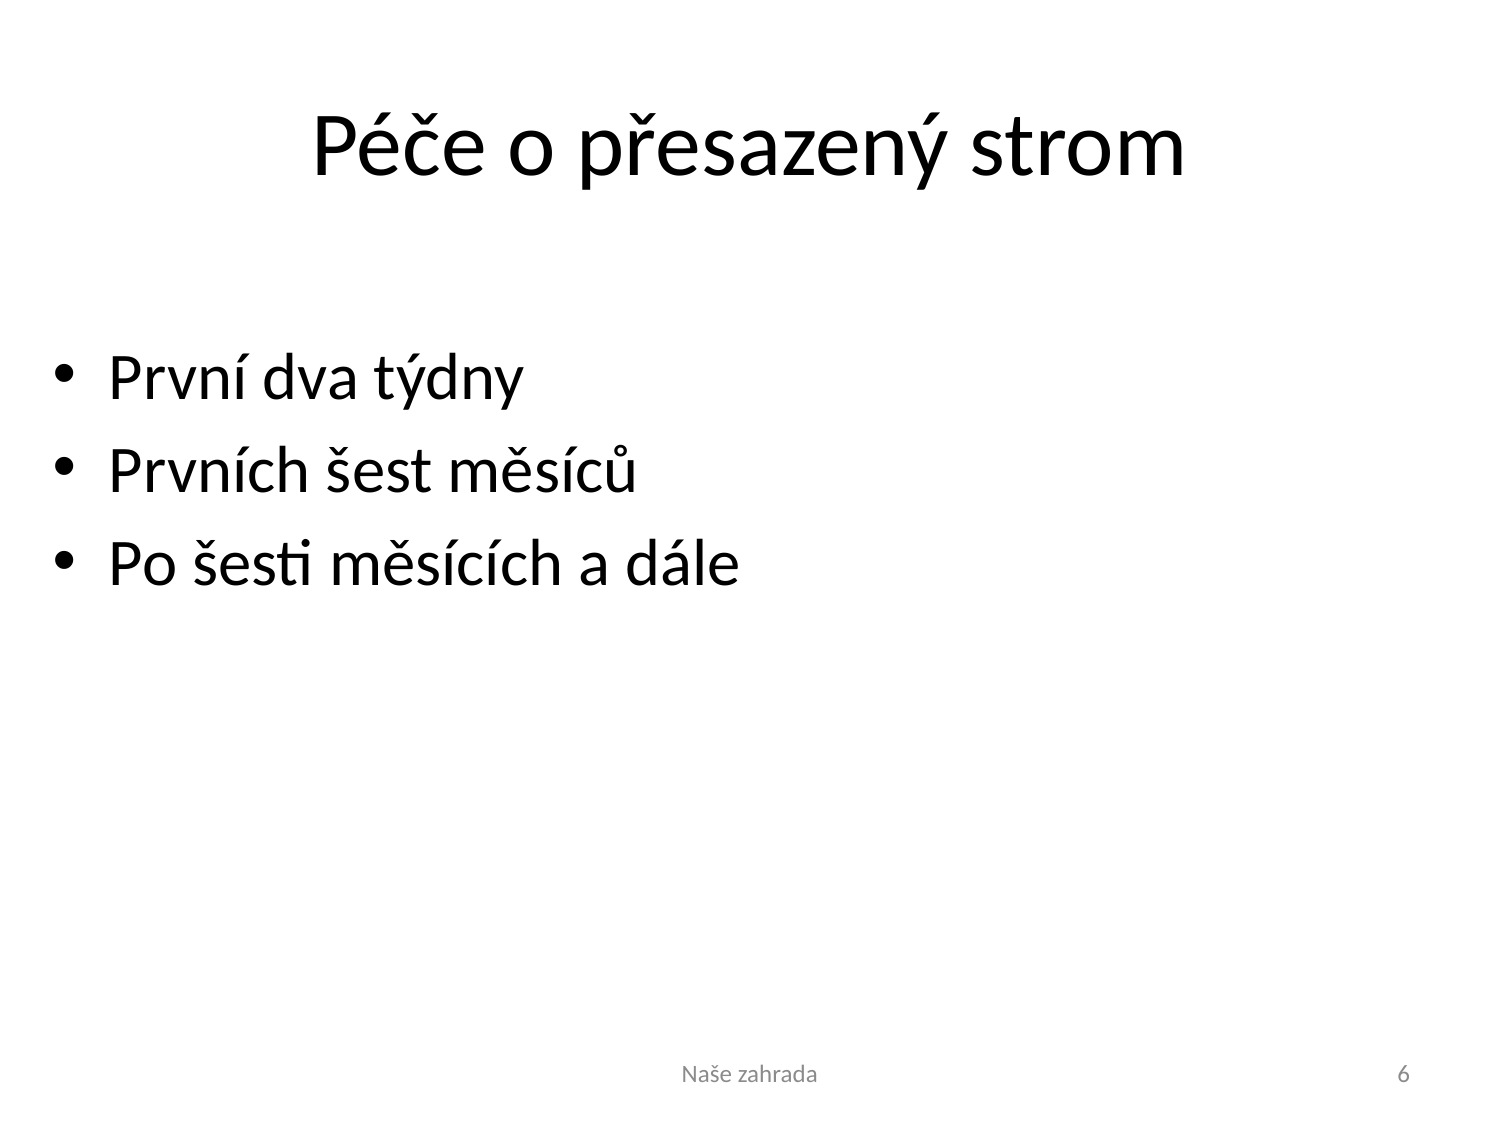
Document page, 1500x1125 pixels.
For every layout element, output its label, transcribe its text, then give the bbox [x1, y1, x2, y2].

footer Naše zahrada [512, 1042, 988, 1103]
title Péče o přesazený strom [75, 45, 1425, 233]
list První dva týdny Prvních šest měsíců Po šesti měsících a dále [37, 324, 1275, 863]
slide_number 6 [1074, 1042, 1425, 1103]
